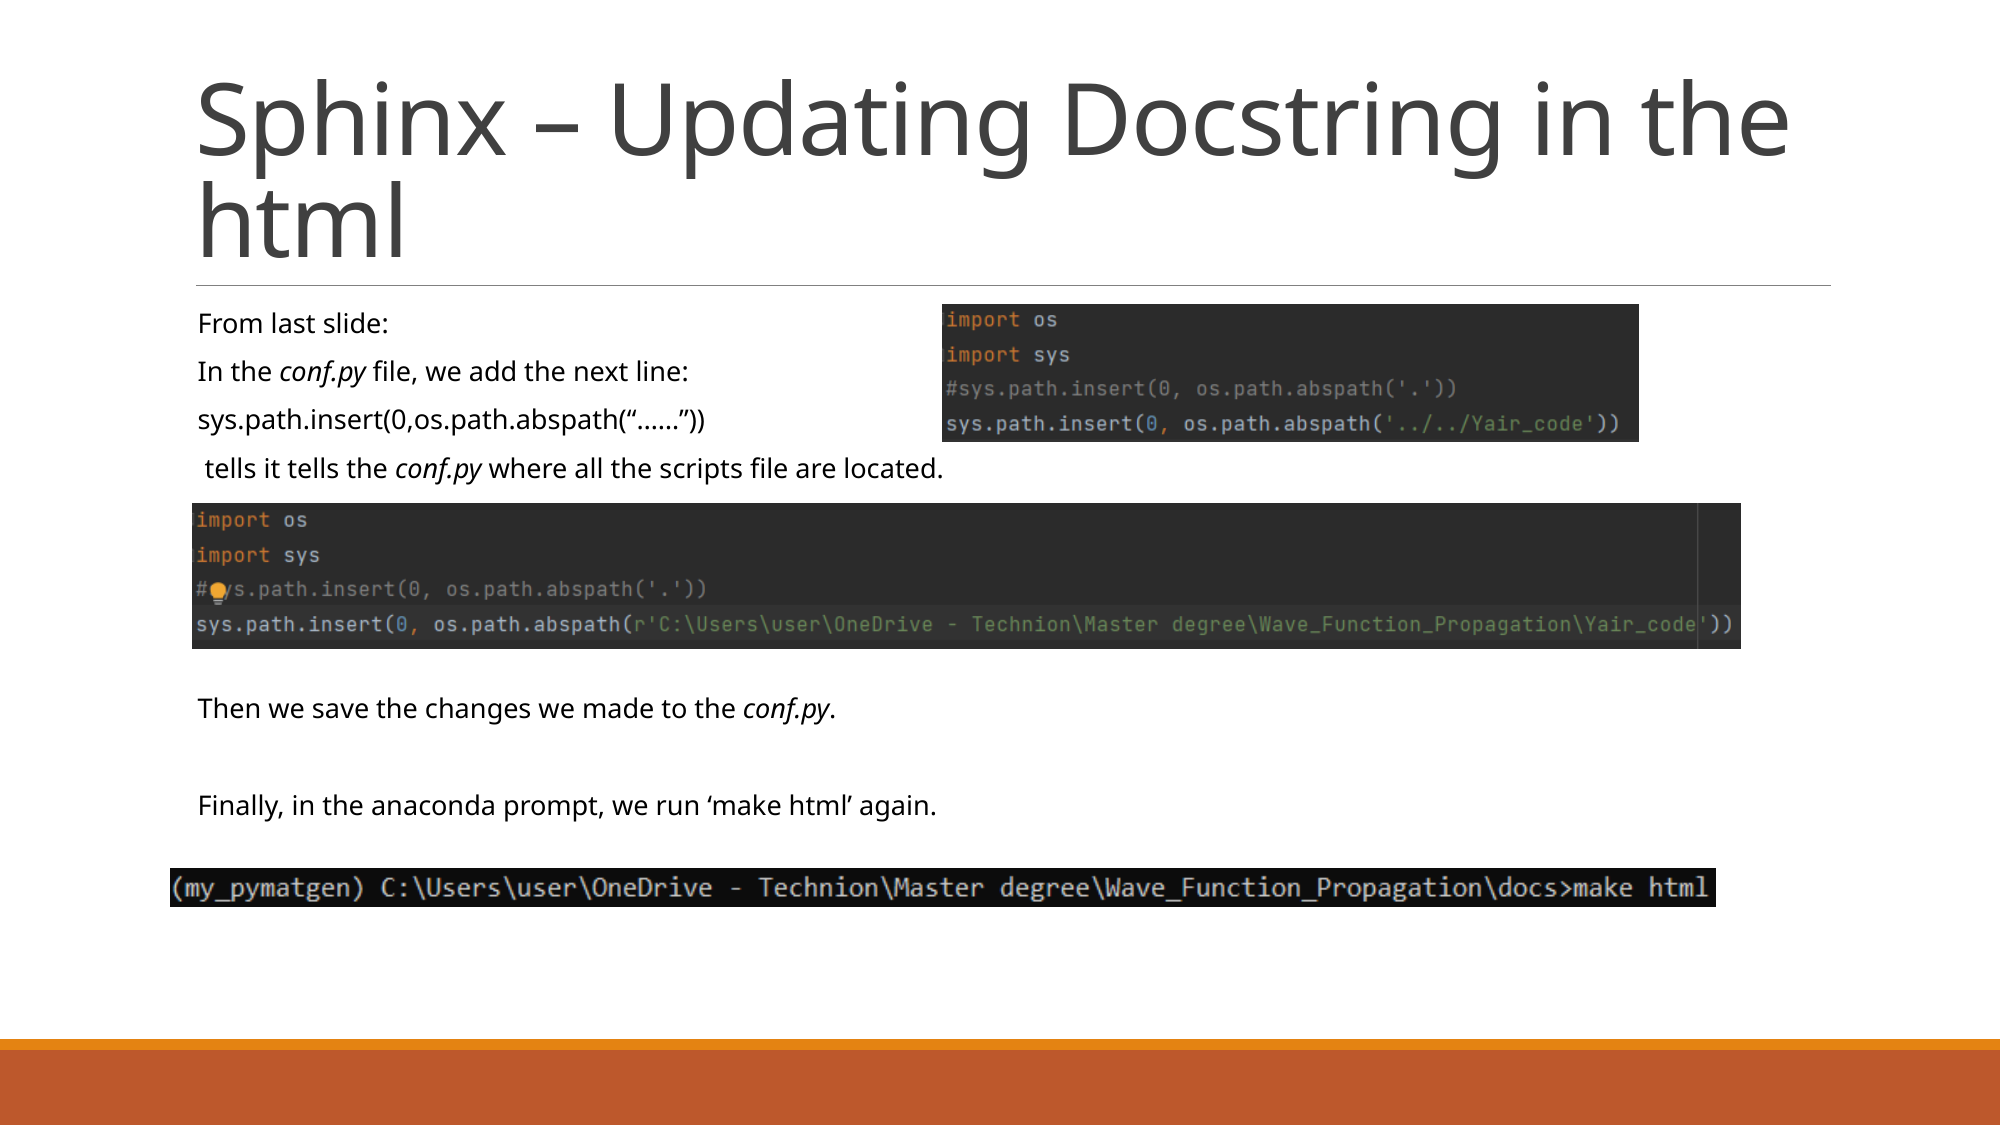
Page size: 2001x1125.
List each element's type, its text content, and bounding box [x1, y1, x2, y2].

picture [169, 867, 1716, 908]
picture [192, 503, 1742, 650]
title Sphinx – Updating Docstring in the html [180, 47, 1830, 285]
picture [941, 303, 1640, 443]
list From last slide: In the conf.py file, we add the next line: sys.path.insert(0,os.path.abspath(“……”)) tells it tells the conf.py where all the scripts file are located. Then we save the changes we made to the conf.py. Finally, in the anaconda prompt, we run ‘make html’ again. [180, 302, 1830, 963]
